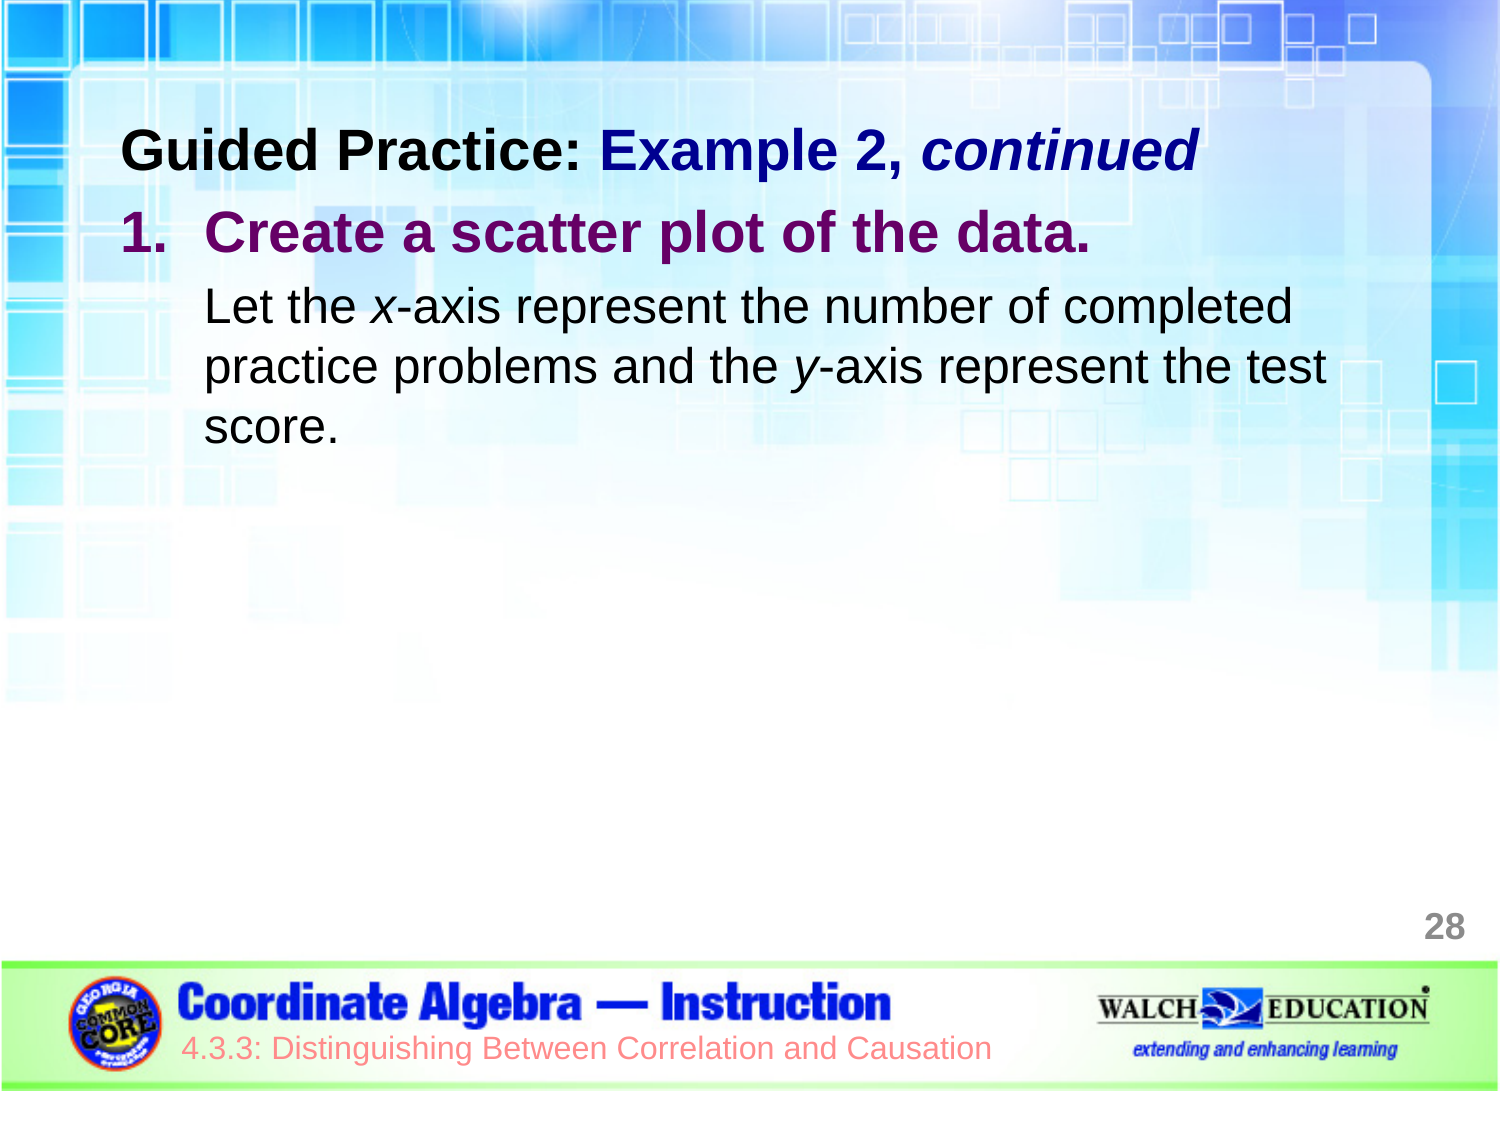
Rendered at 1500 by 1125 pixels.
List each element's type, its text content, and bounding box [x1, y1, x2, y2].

slide_number 28 [1361, 901, 1481, 949]
picture [1, 0, 1500, 1091]
footer 4.3.3: Distinguishing Between Correlation and Causation [166, 1024, 1080, 1069]
subtitle Guided Practice: Example 2, continued Create a scatter plot of the data. Let the x-axis represent the number of completed practice problems and the y-axis represent the test score. [105, 105, 1392, 925]
